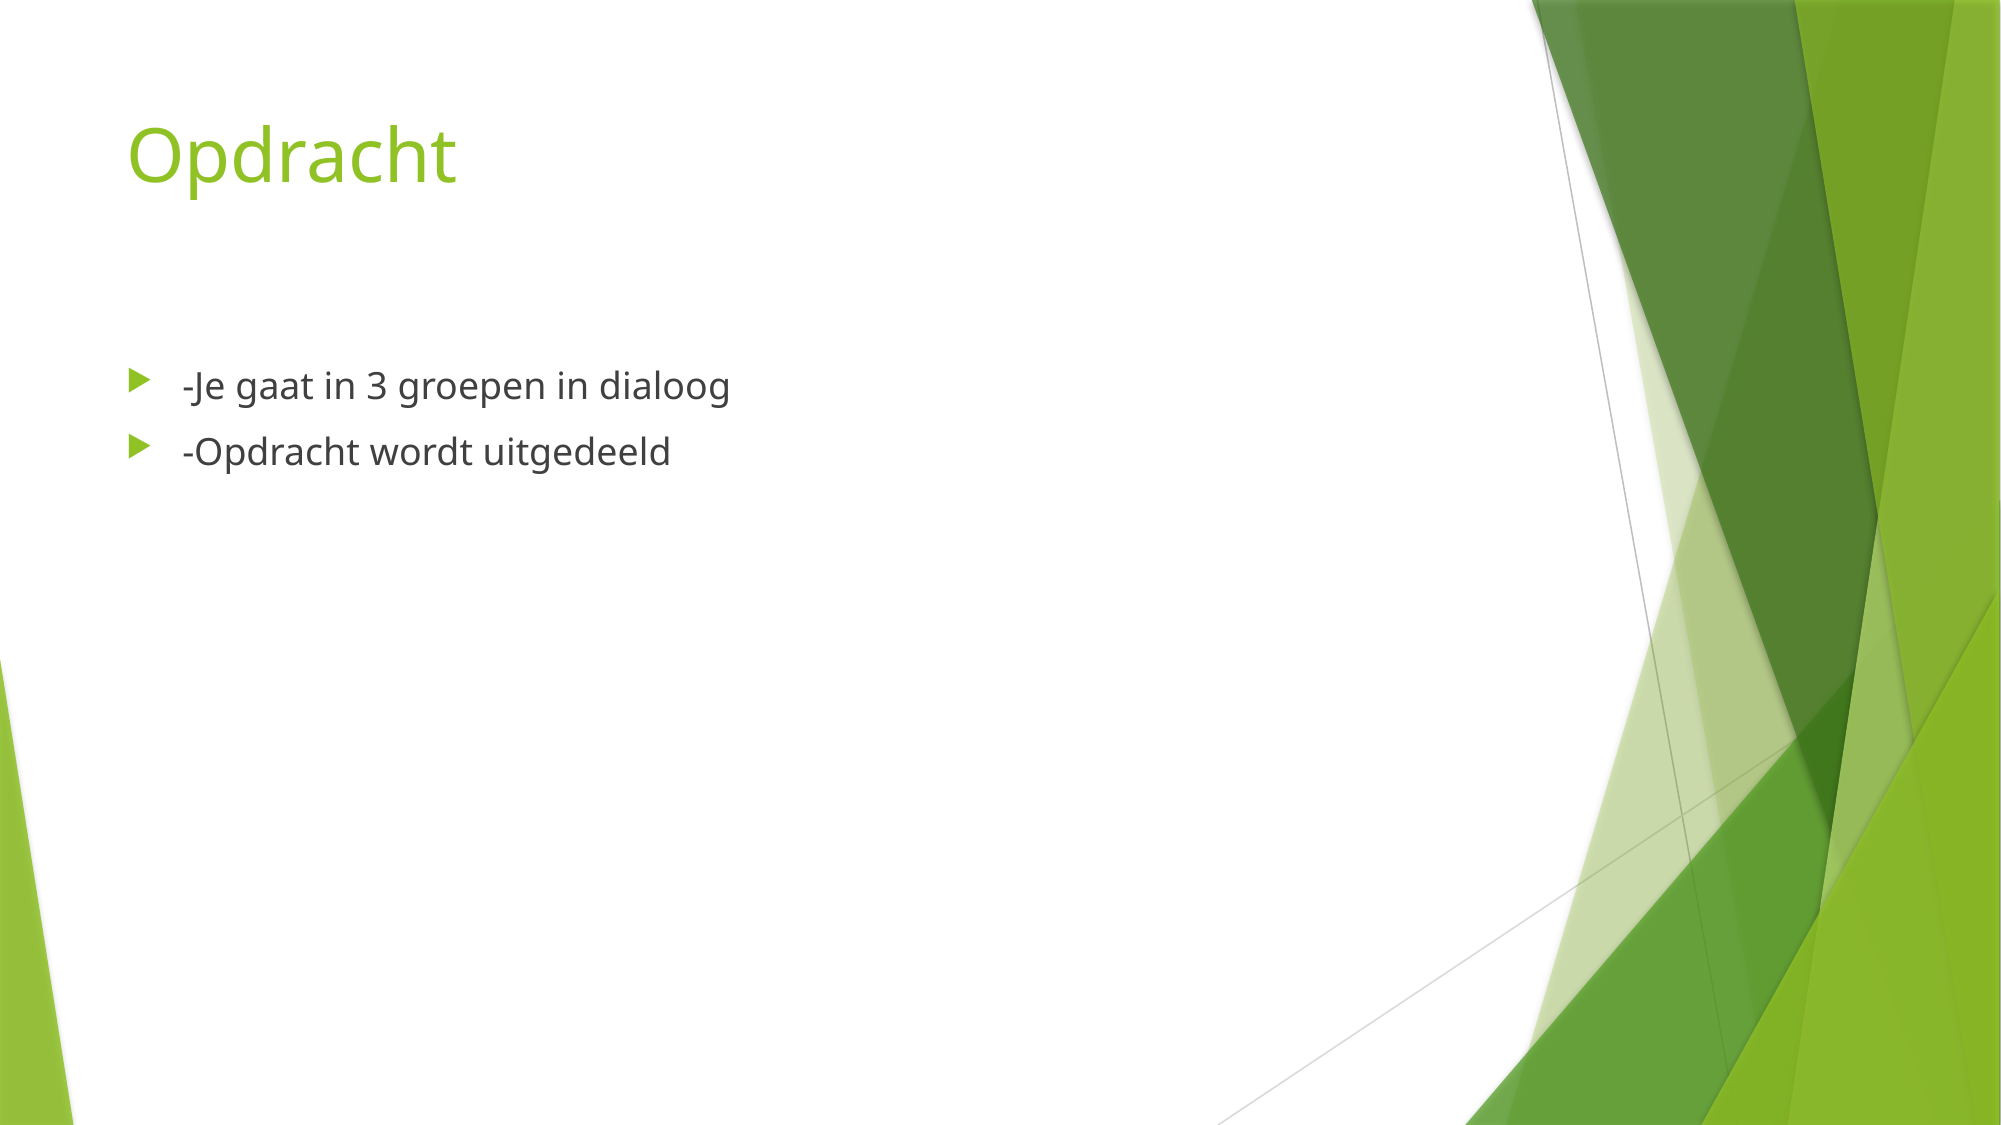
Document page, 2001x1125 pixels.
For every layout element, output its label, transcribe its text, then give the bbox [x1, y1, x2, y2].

title Opdracht [111, 99, 1522, 317]
list -Je gaat in 3 groepen in dialoog -Opdracht wordt uitgedeeld [111, 354, 1522, 992]
